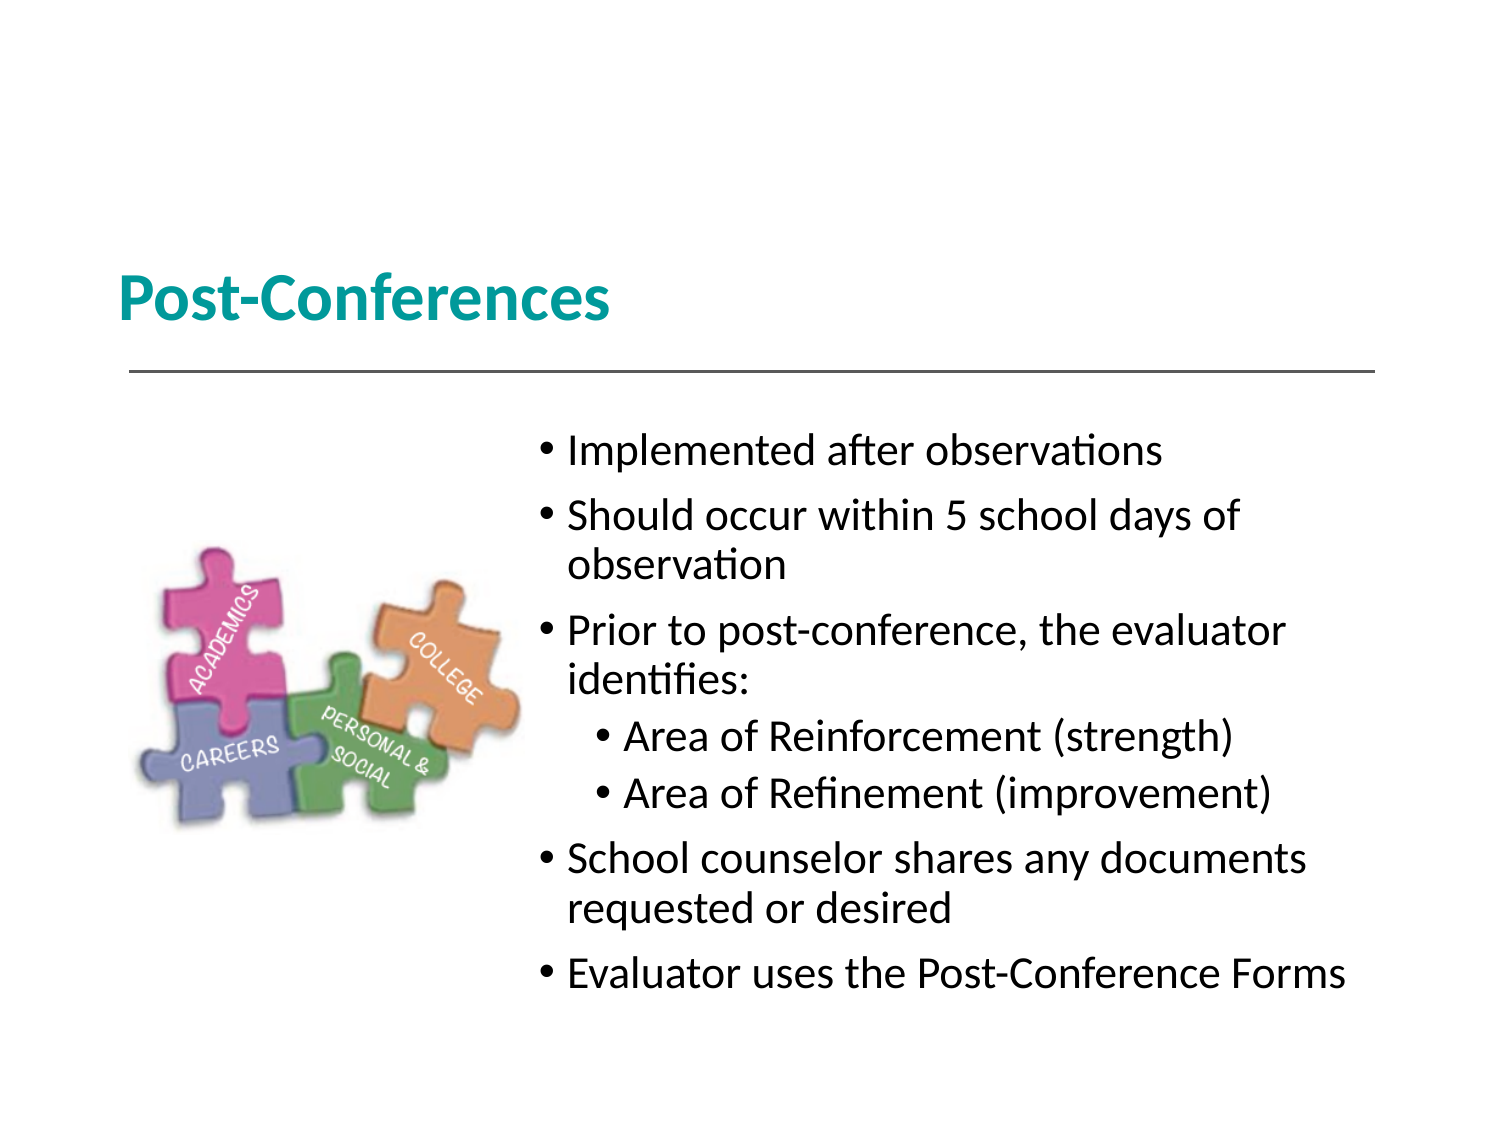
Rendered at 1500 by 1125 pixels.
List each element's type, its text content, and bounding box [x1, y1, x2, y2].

list Implemented after observations Should occur within 5 school days of observation Prior to post-conference, the evaluator identifies: Area of Reinforcement (strength) Area of Refinement (improvement) School counselor shares any documents requested or desired Evaluator uses the Post-Conference Forms [538, 425, 1463, 1091]
title Post-Conferences [118, 160, 1421, 335]
picture [128, 540, 525, 835]
